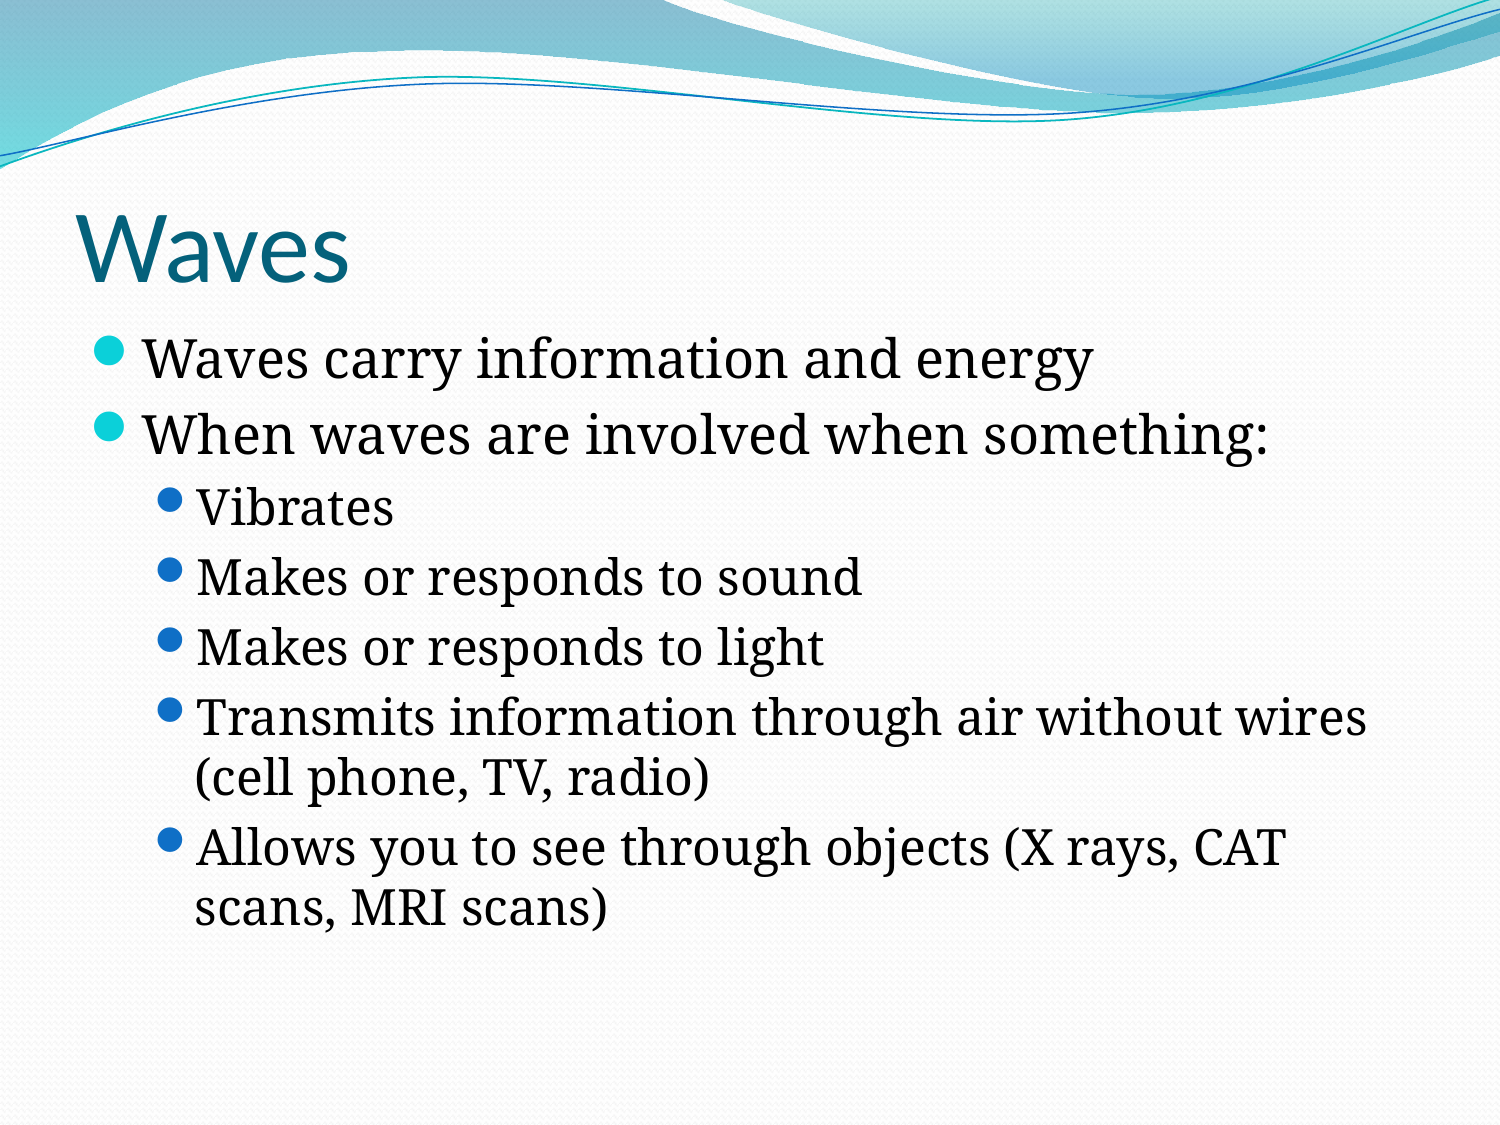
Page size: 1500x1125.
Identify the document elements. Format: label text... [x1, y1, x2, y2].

title Waves [75, 115, 1425, 303]
list Waves carry information and energy When waves are involved when something: Vibrates Makes or responds to sound Makes or responds to light Transmits information through air without wires (cell phone, TV, radio) Allows you to see through objects (X rays, CAT scans, MRI scans) [75, 317, 1425, 1038]
